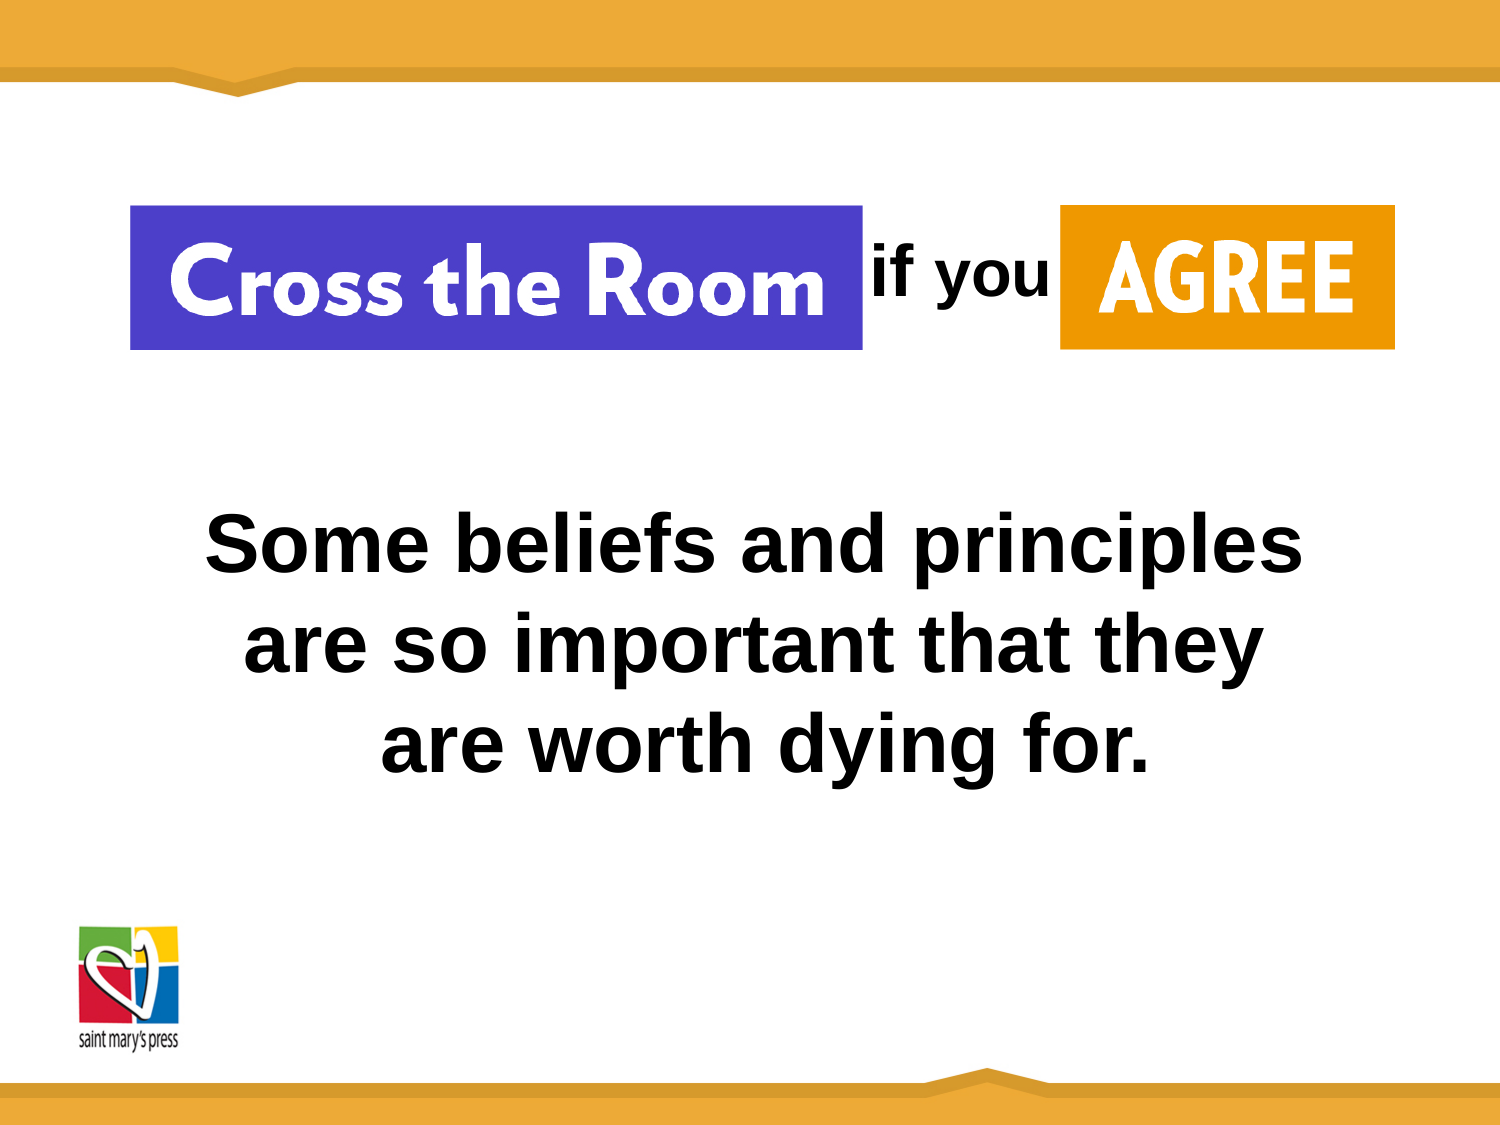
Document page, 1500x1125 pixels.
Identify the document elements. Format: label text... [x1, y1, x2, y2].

text_box Some beliefs and principles are so important that they are worth dying for. [112, 421, 1421, 857]
picture [0, 0, 1500, 1125]
title CROSS THE ROOM if you AGREE: [879, 261, 1052, 362]
